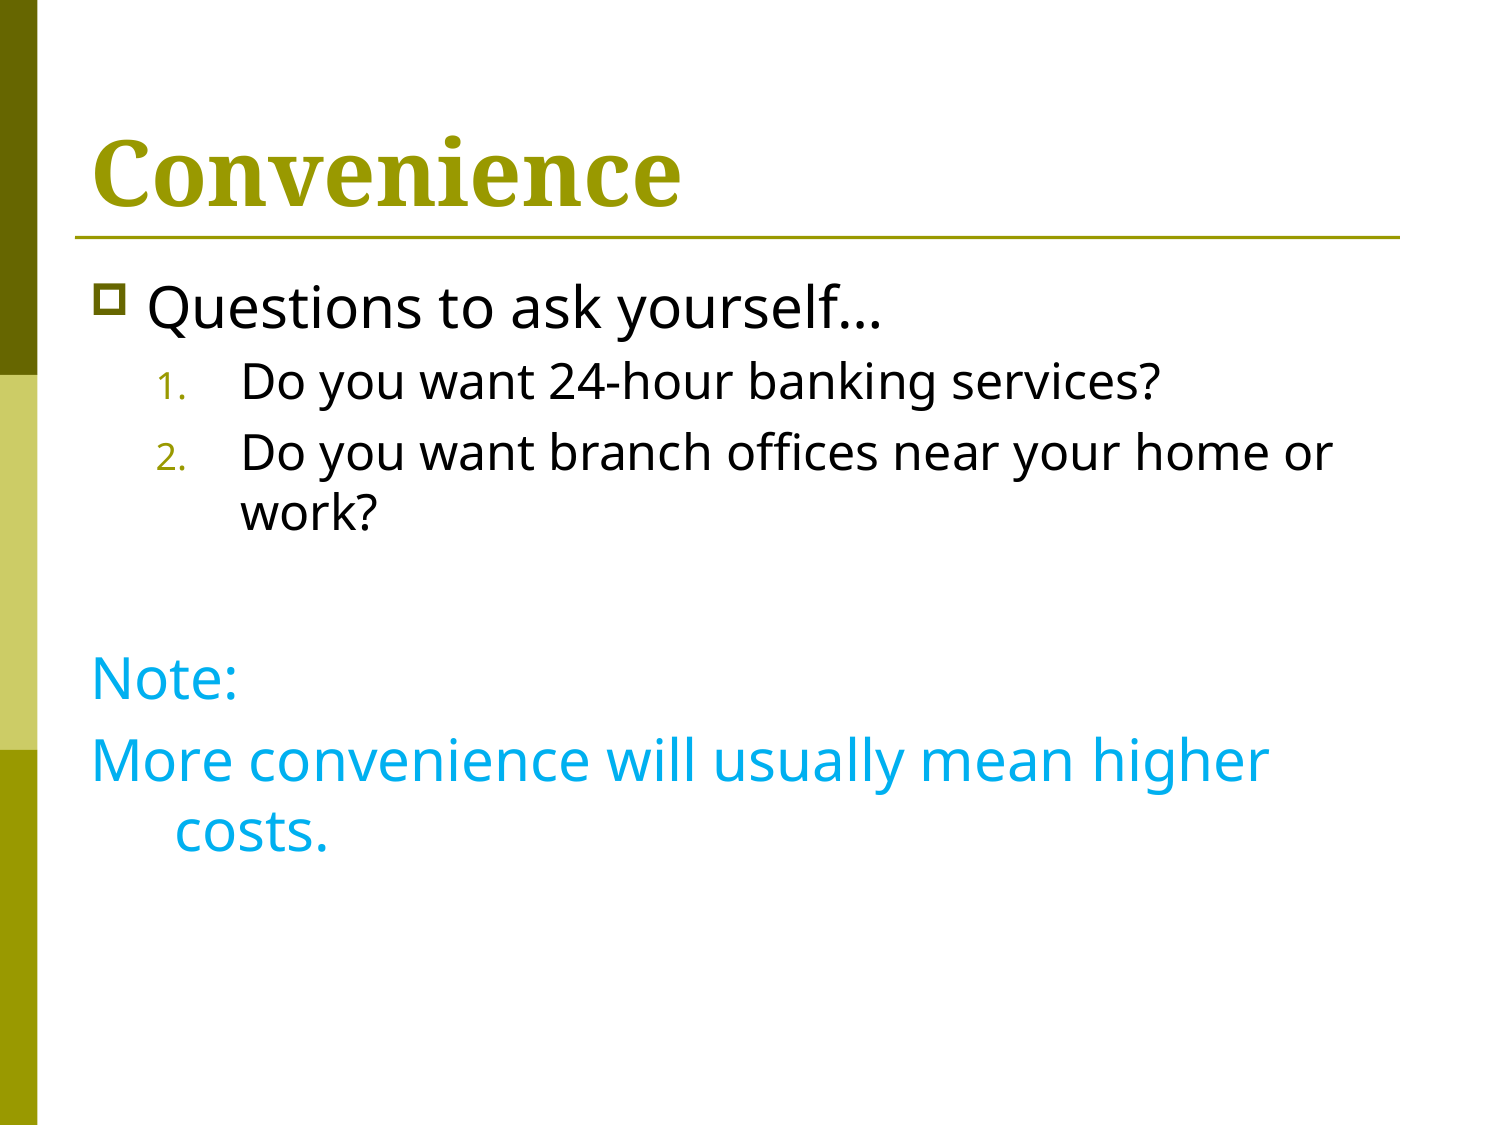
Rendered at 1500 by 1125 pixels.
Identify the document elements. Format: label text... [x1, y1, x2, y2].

title Convenience [74, 45, 1426, 233]
list Questions to ask yourself… Do you want 24-hour banking services? Do you want branch offices near your home or work? Note: More convenience will usually mean higher costs. [74, 262, 1426, 1006]
